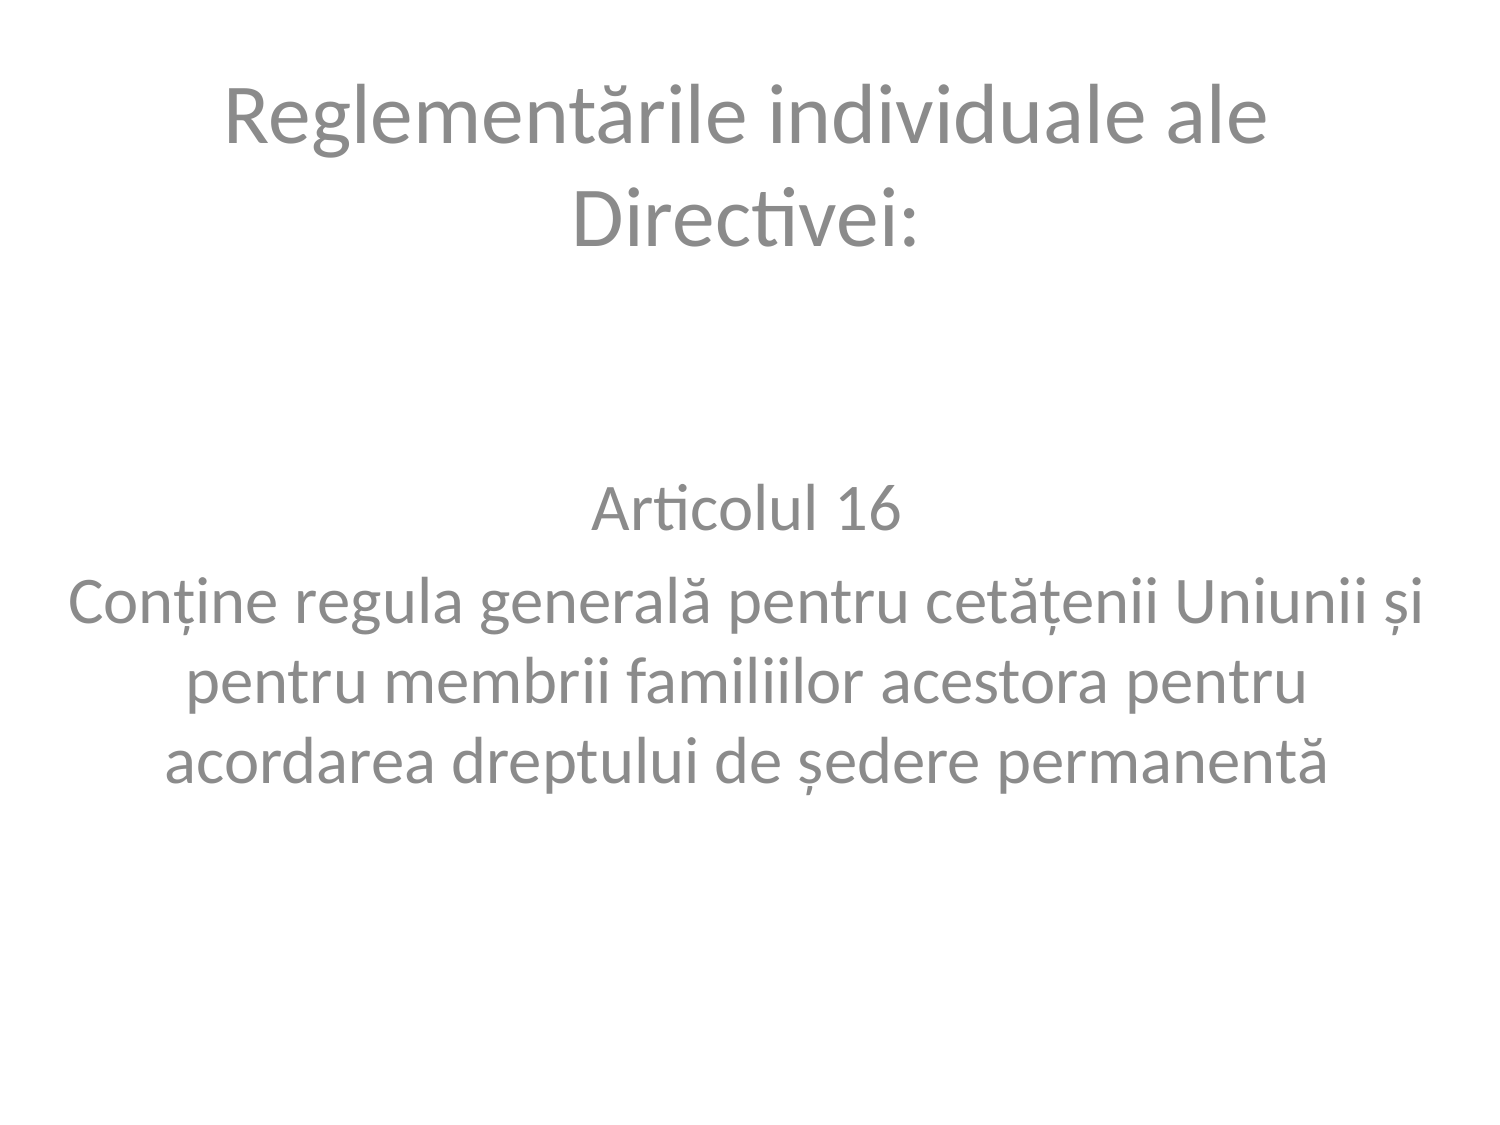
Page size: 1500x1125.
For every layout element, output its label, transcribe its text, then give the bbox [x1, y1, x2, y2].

subtitle Reglementările individuale ale Directivei: Articolul 16 Conține regula generală pentru cetățenii Uniunii și pentru membrii familiilor acestora pentru acordarea dreptului de ședere permanentă [48, 50, 1446, 1063]
